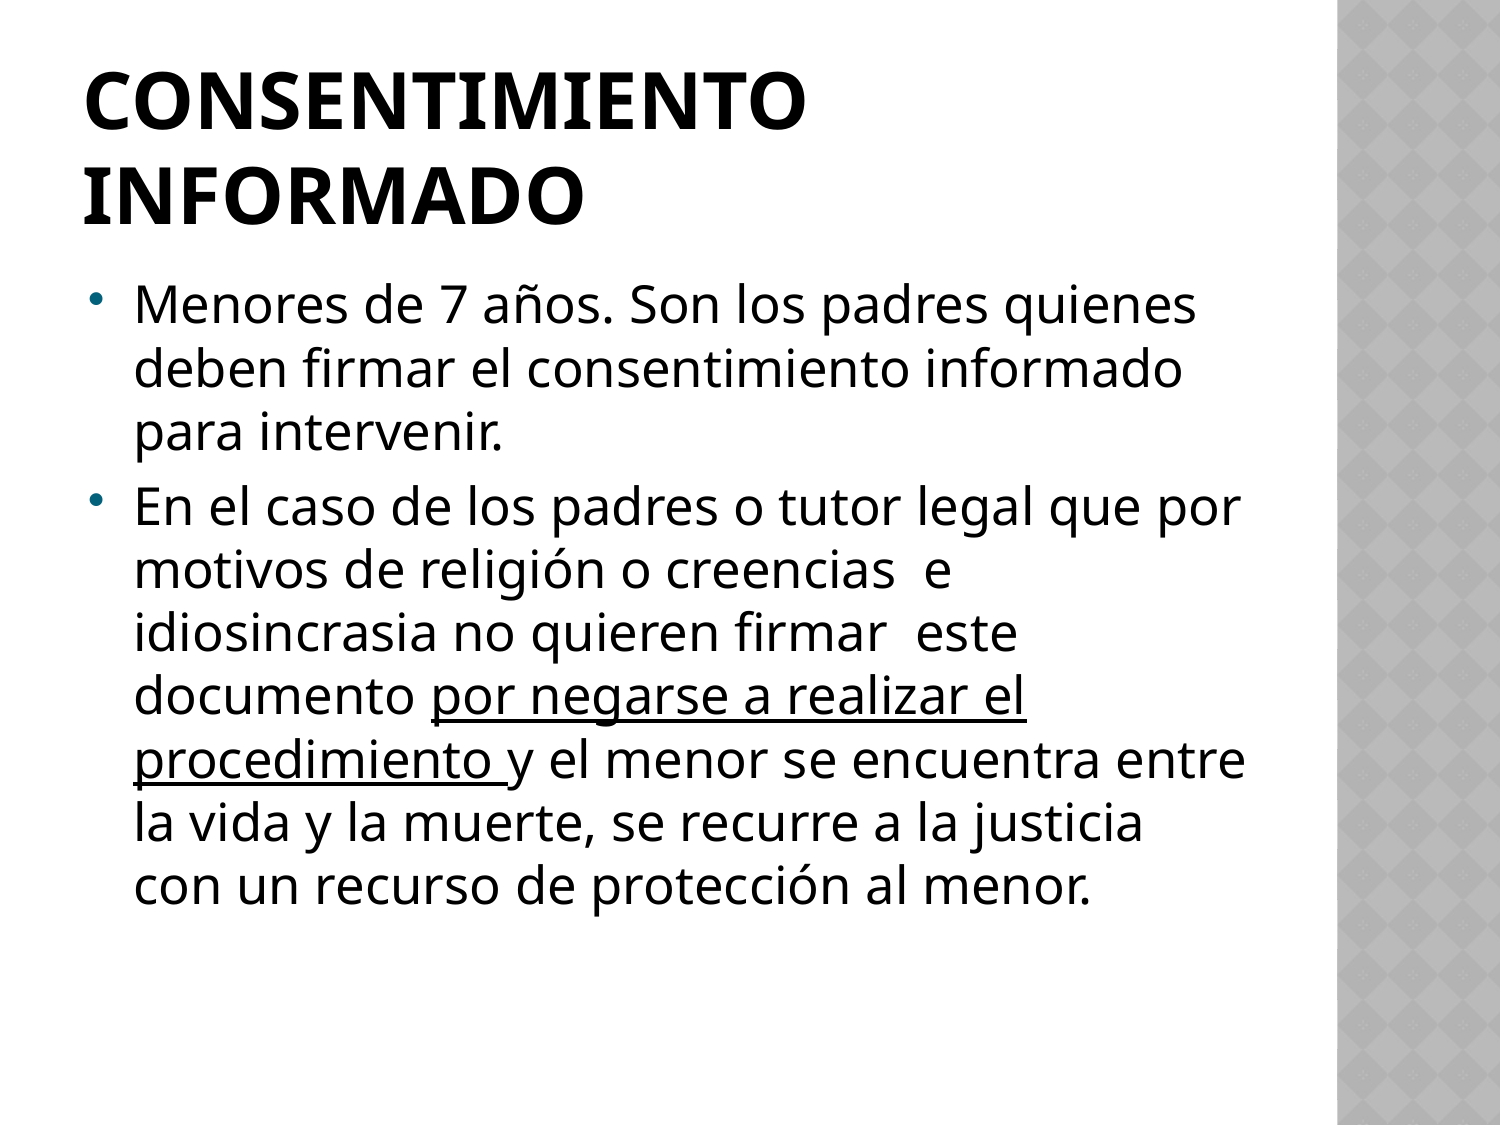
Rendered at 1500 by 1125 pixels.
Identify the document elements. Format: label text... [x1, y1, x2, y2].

title Consentimiento informado [75, 52, 1263, 240]
list Menores de 7 años. Son los padres quienes deben firmar el consentimiento informado para intervenir. En el caso de los padres o tutor legal que por motivos de religión o creencias e idiosincrasia no quieren firmar este documento por negarse a realizar el procedimiento y el menor se encuentra entre la vida y la muerte, se recurre a la justicia con un recurso de protección al menor. [75, 264, 1263, 1059]
